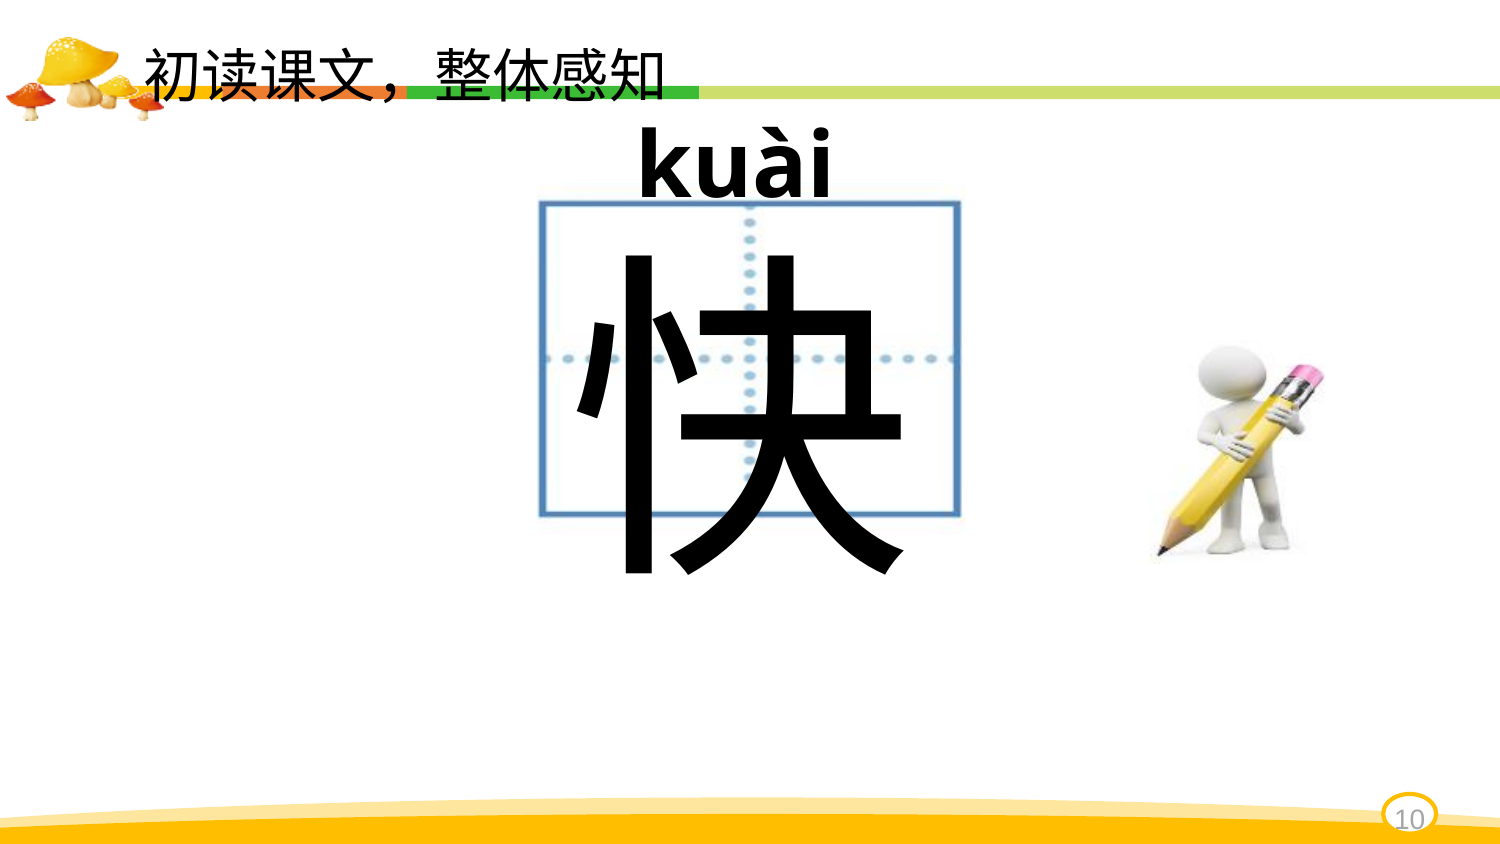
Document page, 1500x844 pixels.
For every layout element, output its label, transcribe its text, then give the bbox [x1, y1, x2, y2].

text_box 快 [553, 534, 953, 623]
text_box 初读课文，整体感知 [128, 32, 683, 117]
picture [513, 183, 987, 534]
text_box kuài [590, 98, 881, 183]
picture [6, 37, 164, 121]
picture [1124, 340, 1362, 564]
